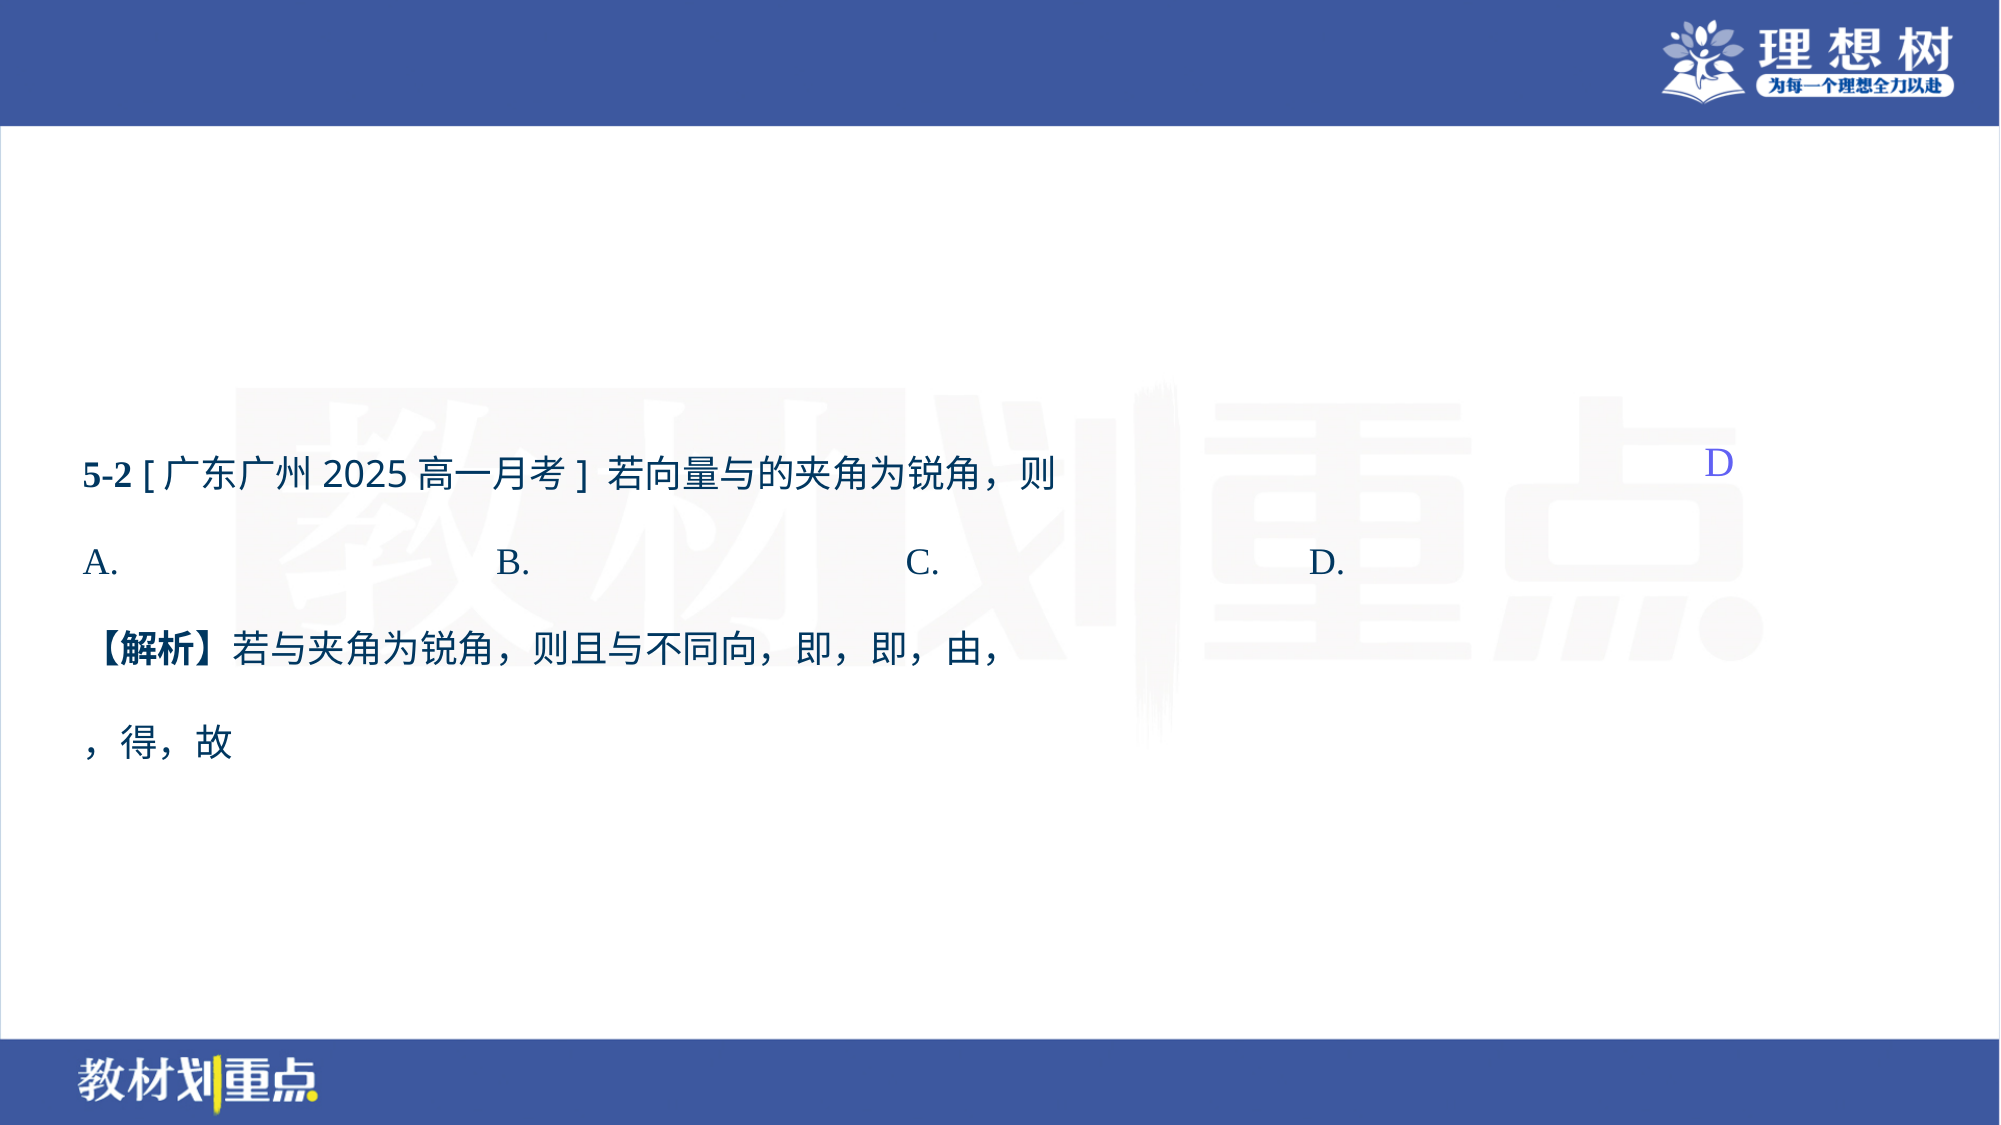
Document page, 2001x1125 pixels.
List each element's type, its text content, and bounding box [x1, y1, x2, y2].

picture [0, 0, 2000, 1125]
text_box D [1689, 433, 1750, 483]
